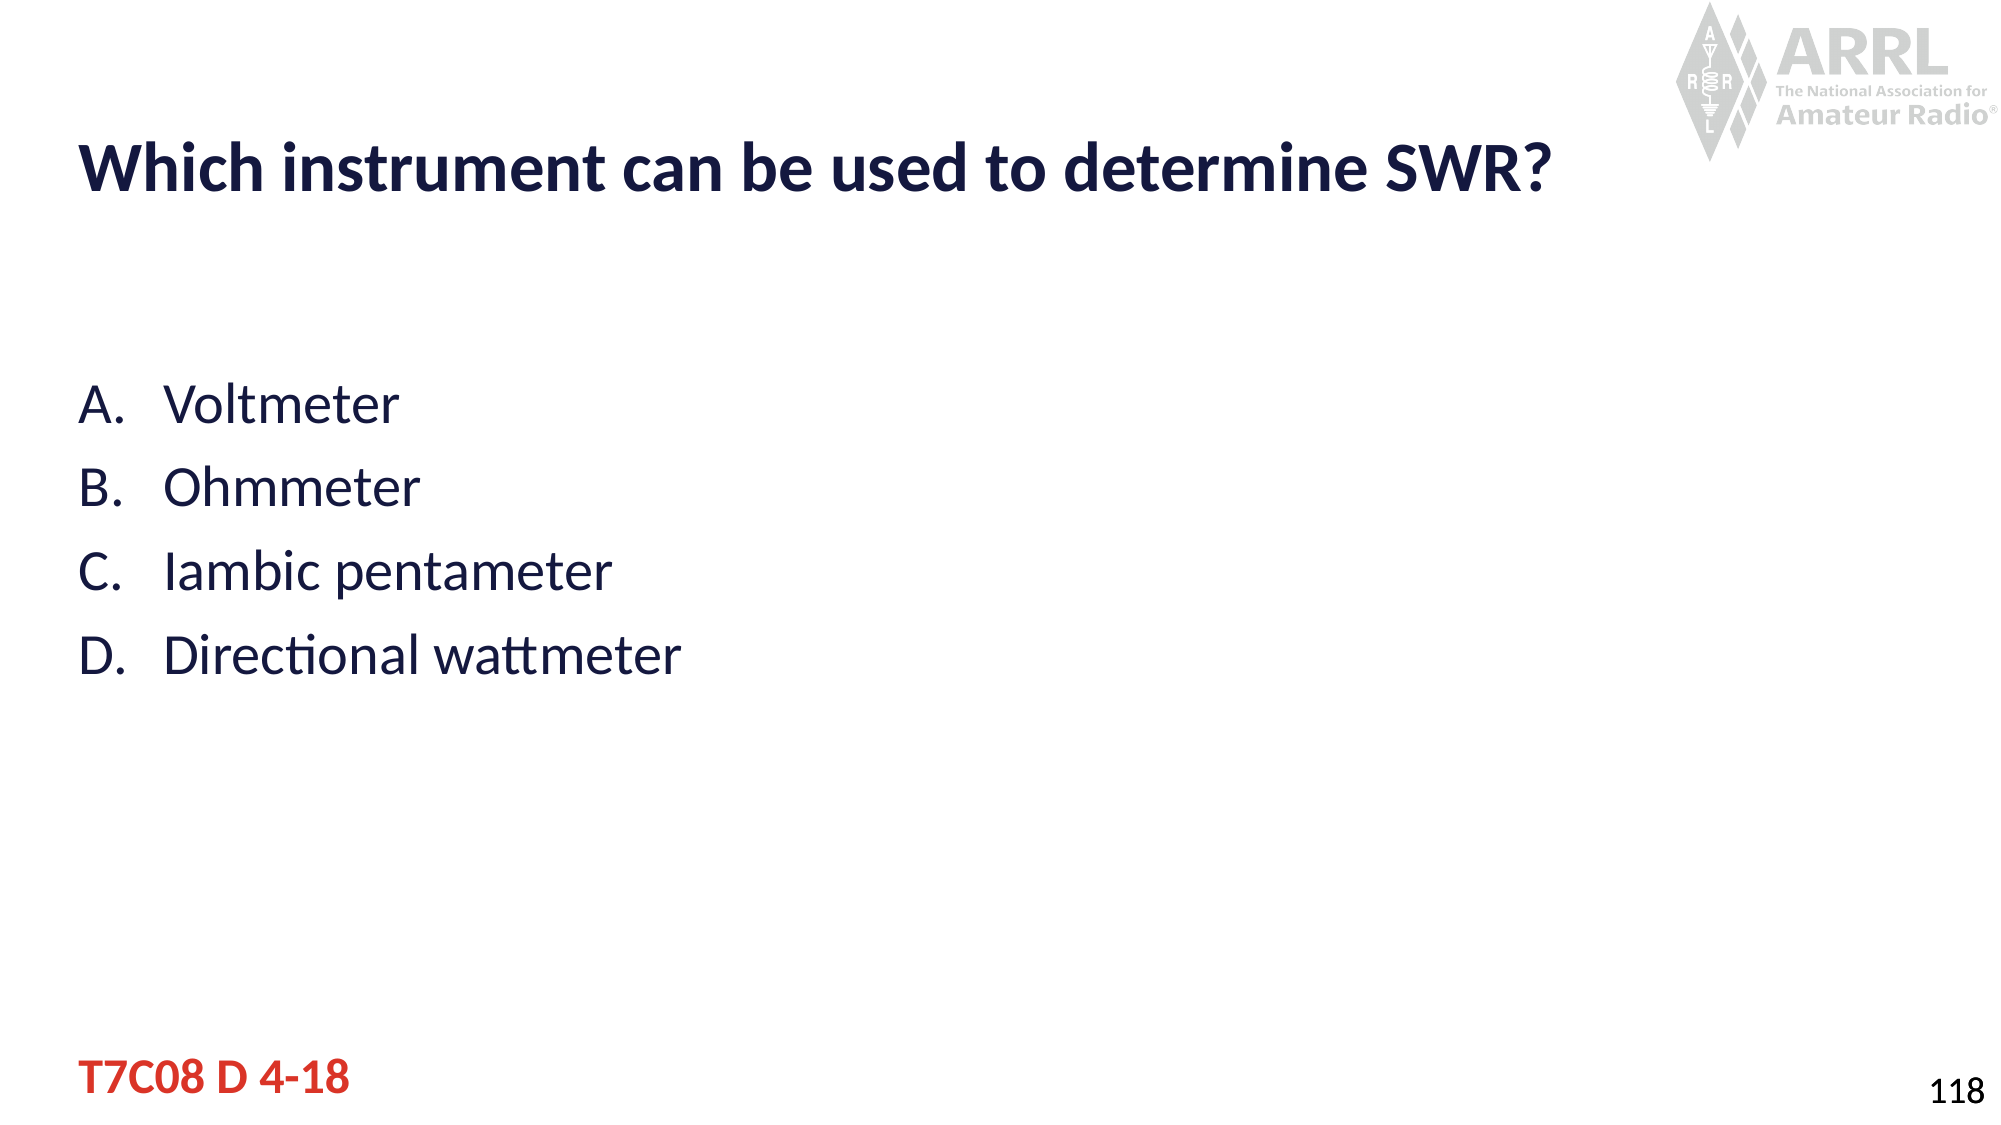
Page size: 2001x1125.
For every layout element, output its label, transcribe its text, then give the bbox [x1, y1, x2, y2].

picture [1674, 0, 2000, 164]
list Voltmeter Ohmmeter Iambic pentameter Directional wattmeter [63, 365, 1863, 989]
title Which instrument can be used to determine SWR? [63, 59, 1863, 278]
text_box T7C08 D 4-18 [63, 1036, 921, 1112]
